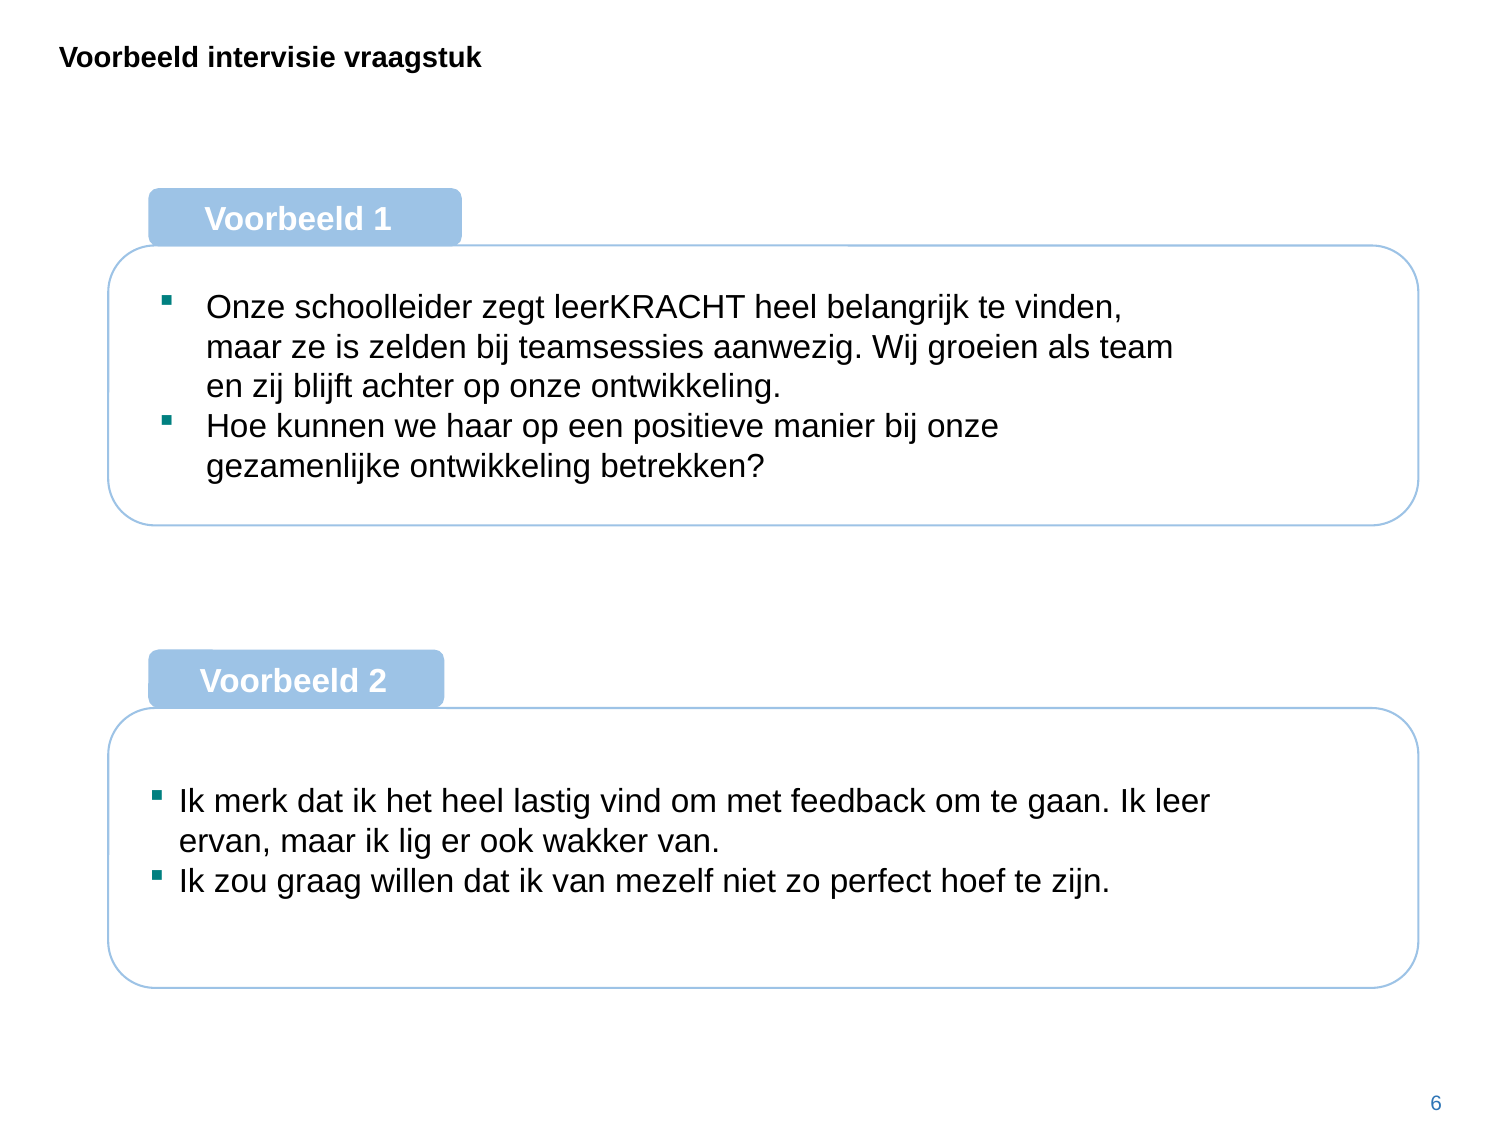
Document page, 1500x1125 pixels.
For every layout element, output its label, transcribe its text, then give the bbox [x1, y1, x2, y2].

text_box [148, 649, 444, 709]
text_box Onze schoolleider zegt leerKRACHT heel belangrijk te vinden, maar ze is zelden bij teamsessies aanwezig. Wij groeien als team en zij blijft achter op onze ontwikkeling. Hoe kunnen we haar op een positieve manier bij onze gezamenlijke ontwikkeling betrekken? [144, 277, 1199, 492]
text_box [108, 245, 1419, 526]
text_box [148, 188, 462, 247]
text_box [108, 707, 1419, 988]
title Voorbeeld intervisie vraagstuk [58, 38, 1285, 75]
slide_number 6 [1430, 1089, 1466, 1116]
